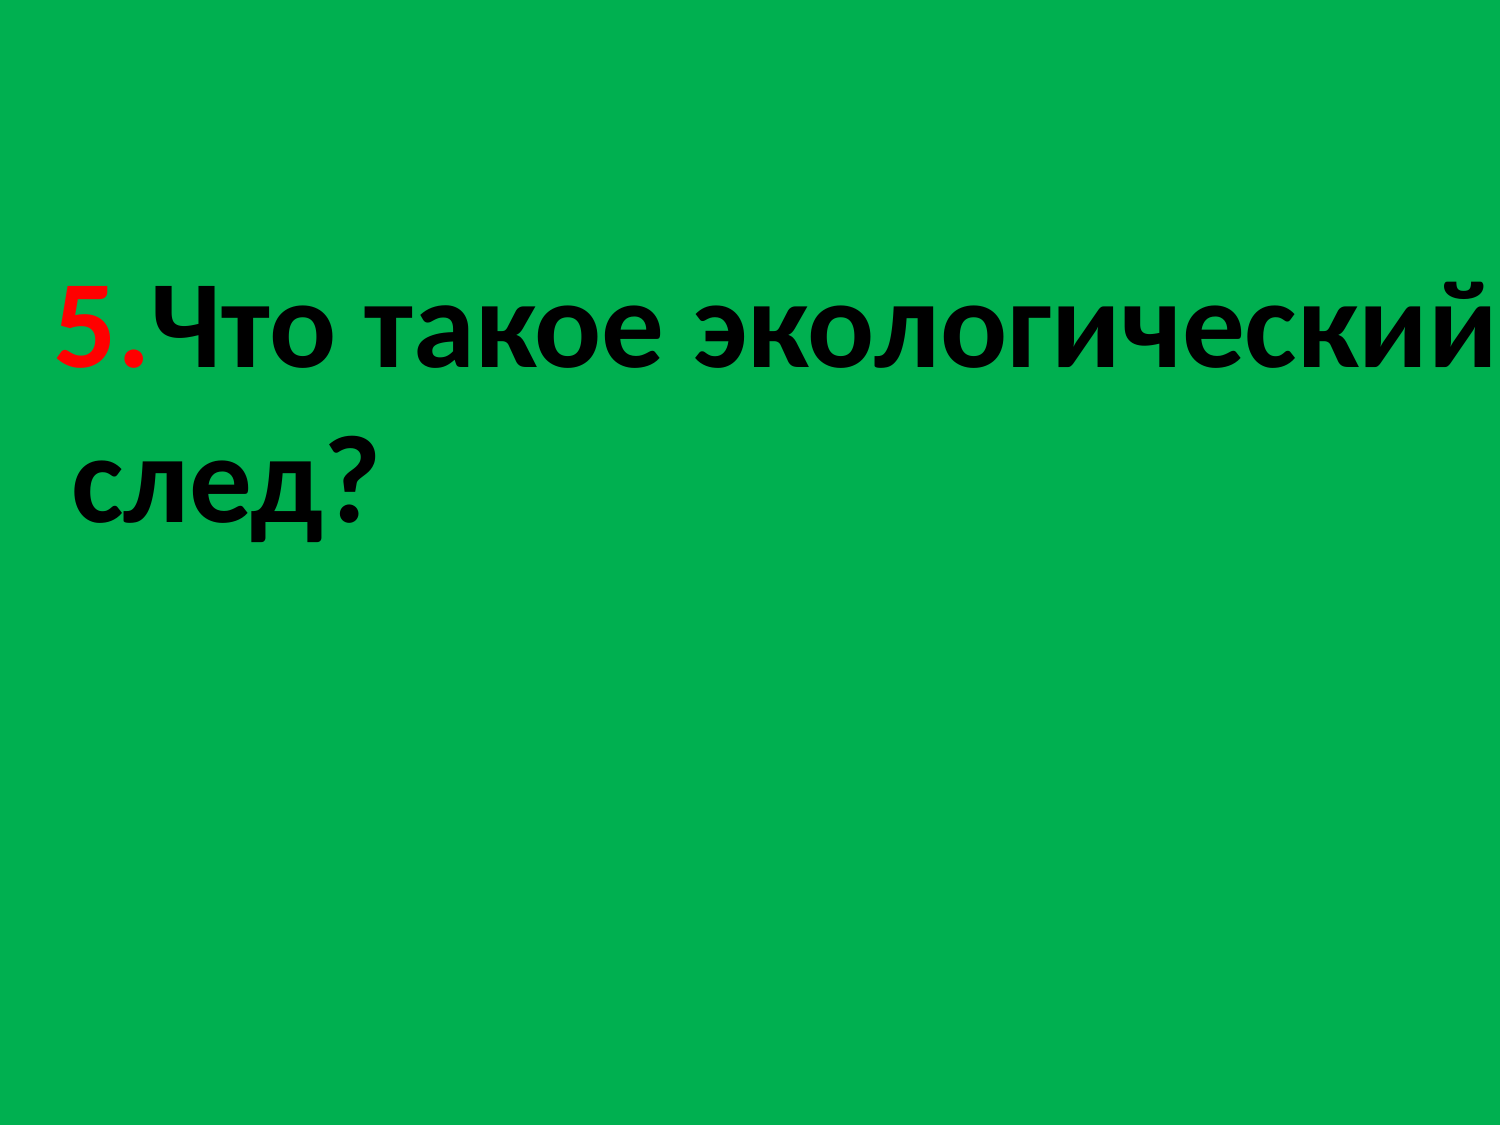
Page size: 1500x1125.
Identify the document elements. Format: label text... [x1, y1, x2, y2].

list 5.Что такое экологический след? [0, 0, 1500, 1125]
